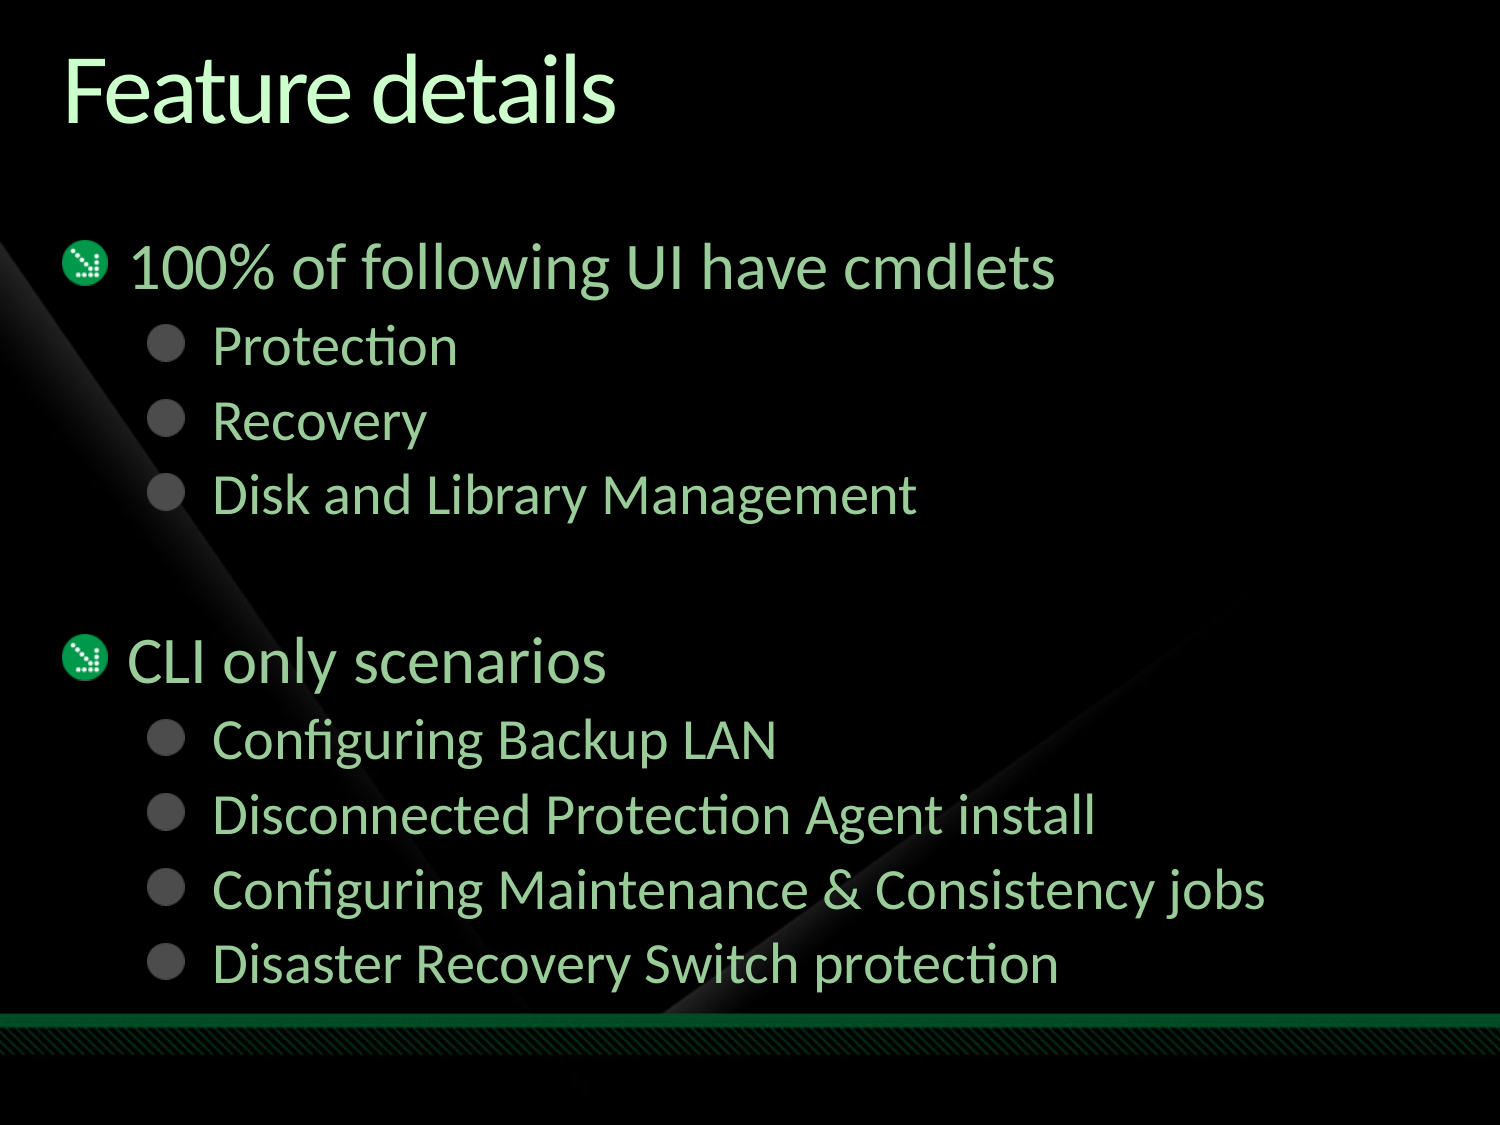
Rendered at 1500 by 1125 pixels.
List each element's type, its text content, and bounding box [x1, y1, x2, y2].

list 100% of following UI have cmdlets Protection Recovery Disk and Library Management CLI only scenarios Configuring Backup LAN Disconnected Protection Agent install Configuring Maintenance & Consistency jobs Disaster Recovery Switch protection [62, 231, 1438, 595]
title Feature details [62, 37, 1438, 147]
picture [0, 0, 1500, 1125]
